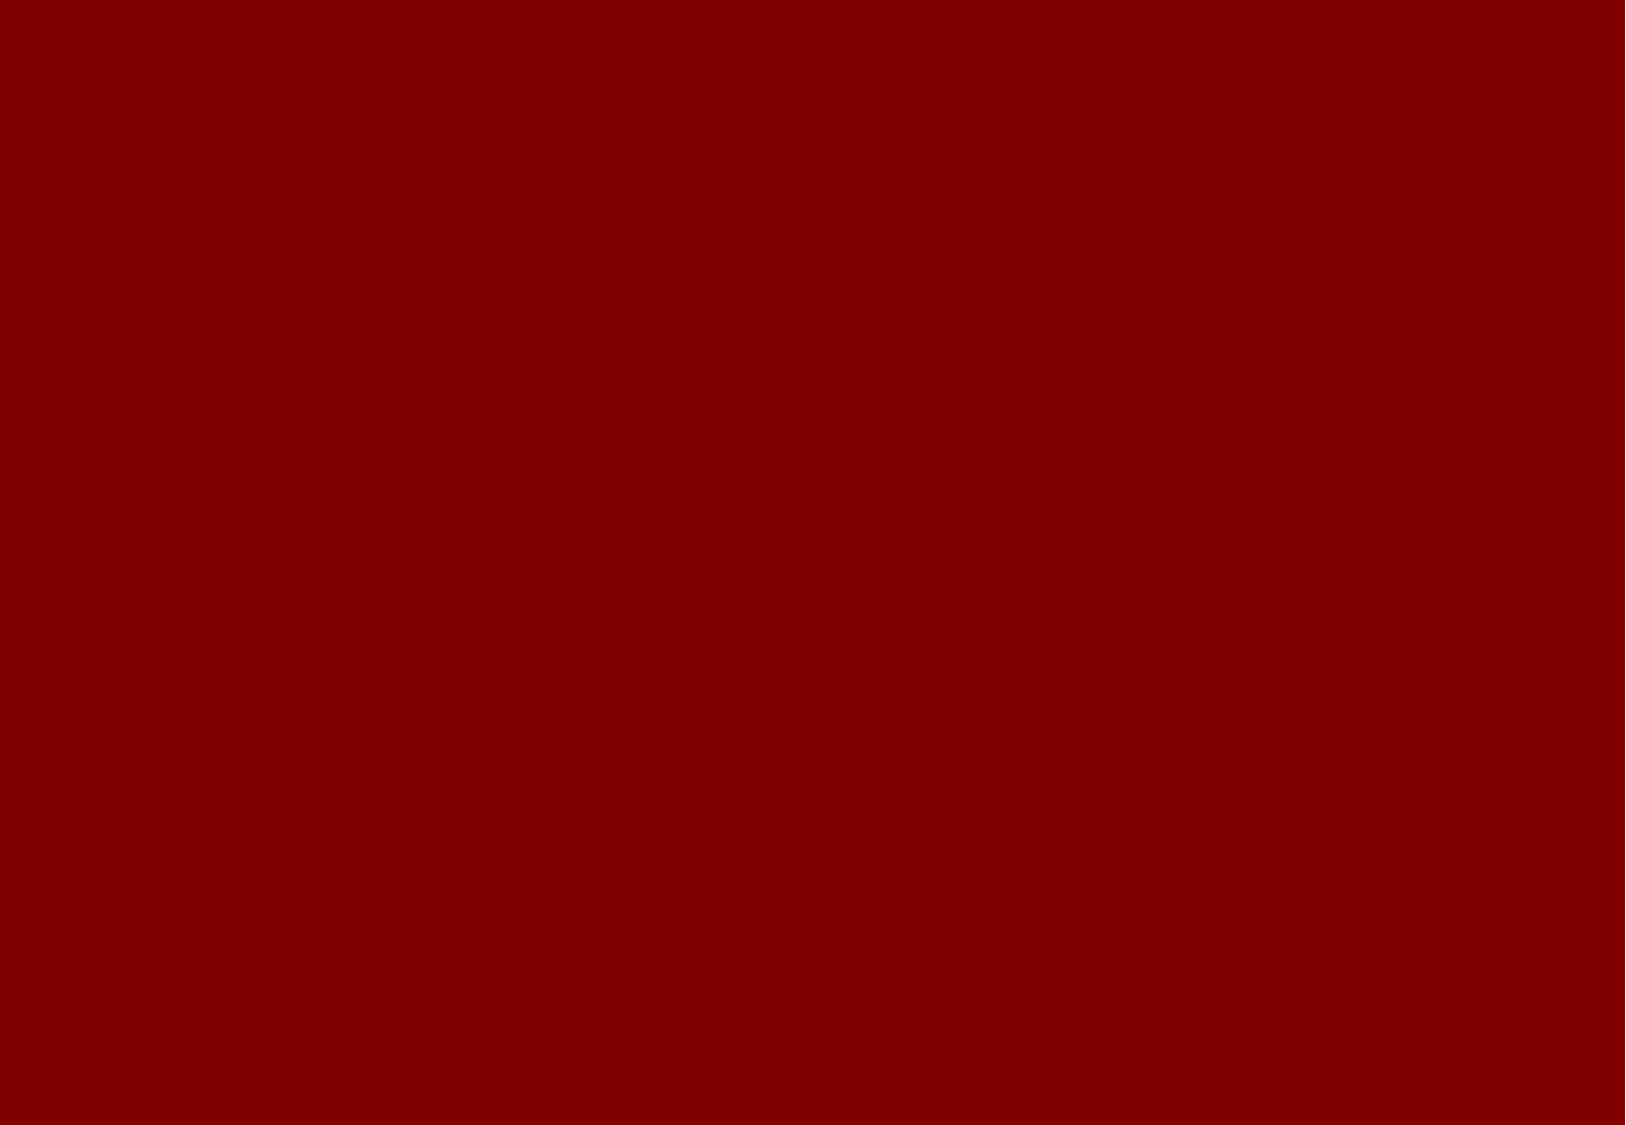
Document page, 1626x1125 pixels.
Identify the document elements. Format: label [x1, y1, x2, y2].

text_box [0, 0, 1625, 1125]
